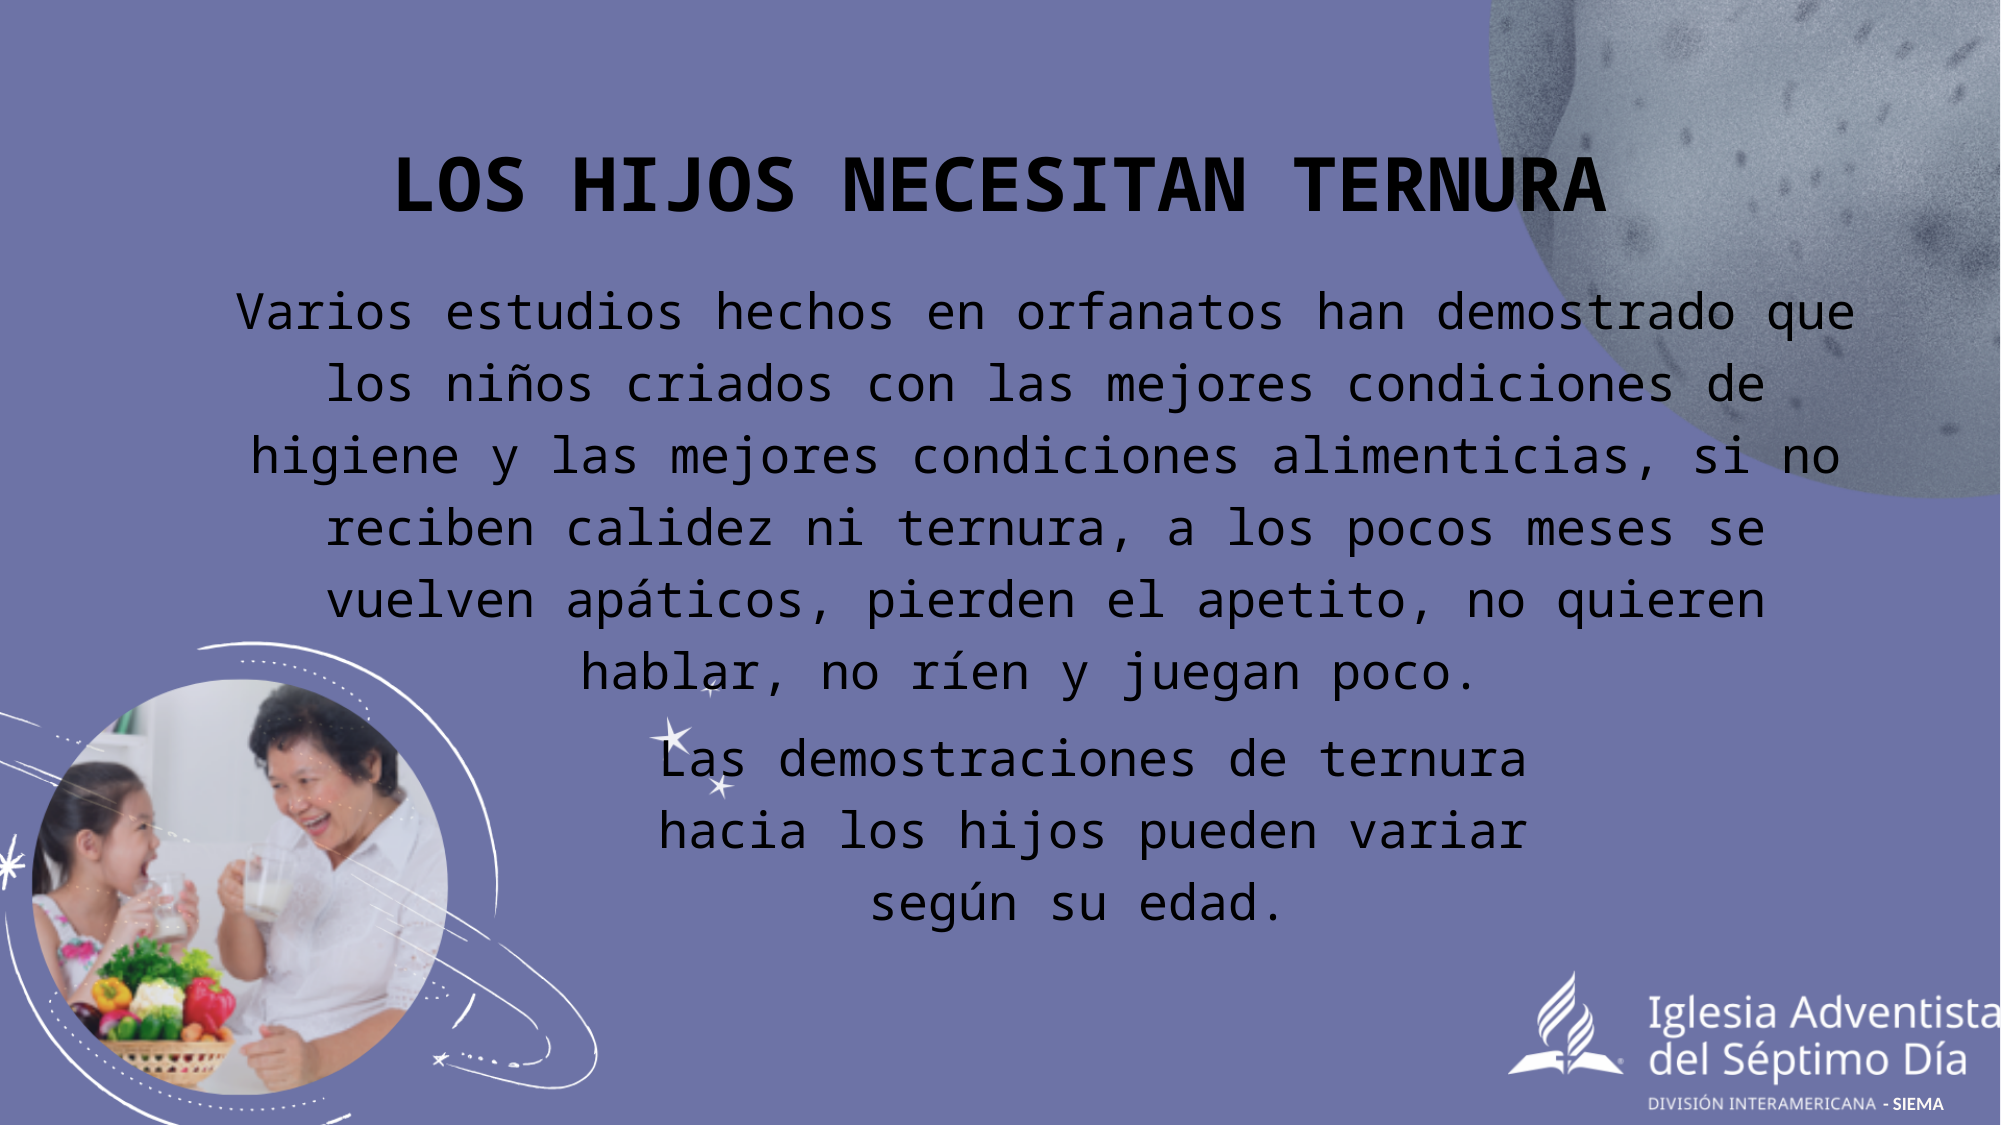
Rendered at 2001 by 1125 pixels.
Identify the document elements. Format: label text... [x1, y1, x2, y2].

text_box - SIEMA [1864, 1084, 1960, 1122]
title LOS HIJOS NECESITAN TERNURA [362, 111, 1638, 235]
picture [0, 0, 2001, 1125]
text_box Las demostraciones de ternura hacia los hijos pueden variar según su edad. [593, 786, 1594, 938]
list Varios estudios hechos en orfanatos han demostrado que los niños criados con las mejores condiciones de higiene y las mejores condiciones alimenticias, si no reciben calidez ni ternura, a los pocos meses se vuelven apáticos, pierden el apetito, no quieren hablar, no ríen y juegan poco. [208, 314, 1884, 708]
